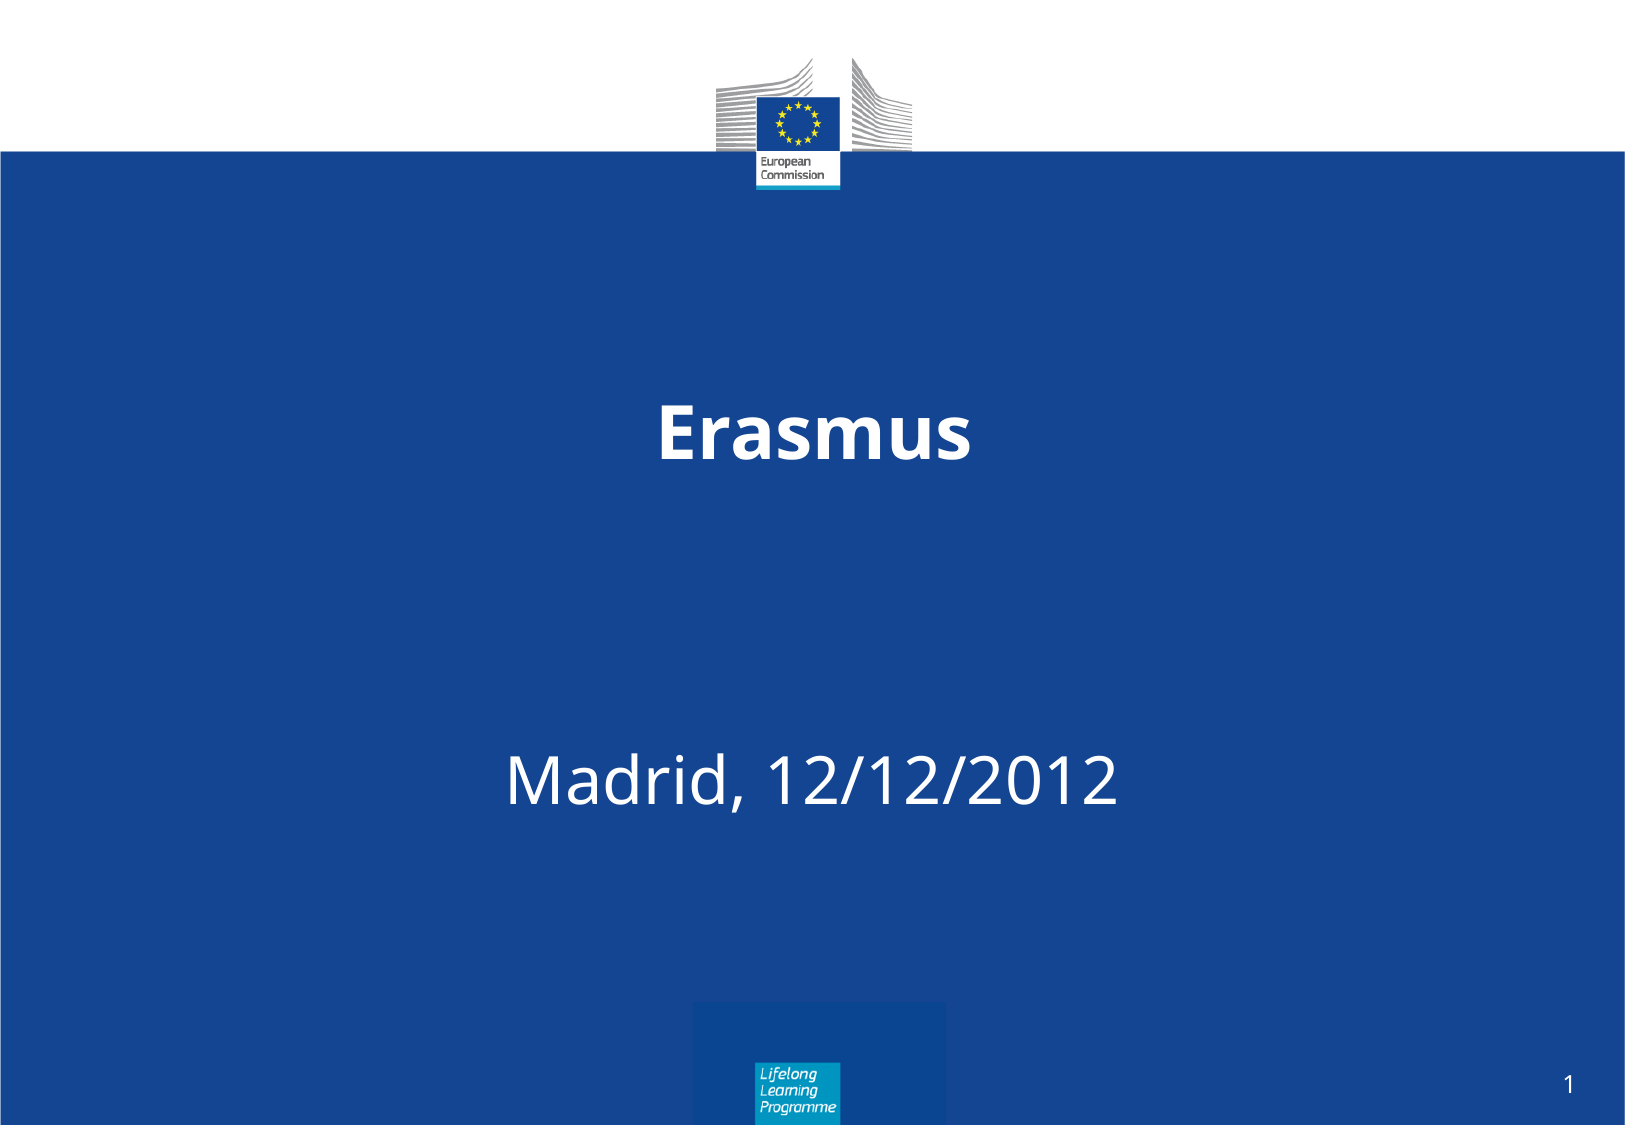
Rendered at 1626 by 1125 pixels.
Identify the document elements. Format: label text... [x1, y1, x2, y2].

title Erasmus [123, 353, 1506, 595]
slide_number 1 [1212, 1060, 1592, 1125]
picture [779, 1106, 787, 1114]
subtitle Madrid, 12/12/2012 [243, 637, 1382, 926]
picture [0, 0, 1625, 1125]
picture [810, 1074, 815, 1082]
picture [826, 1105, 834, 1112]
